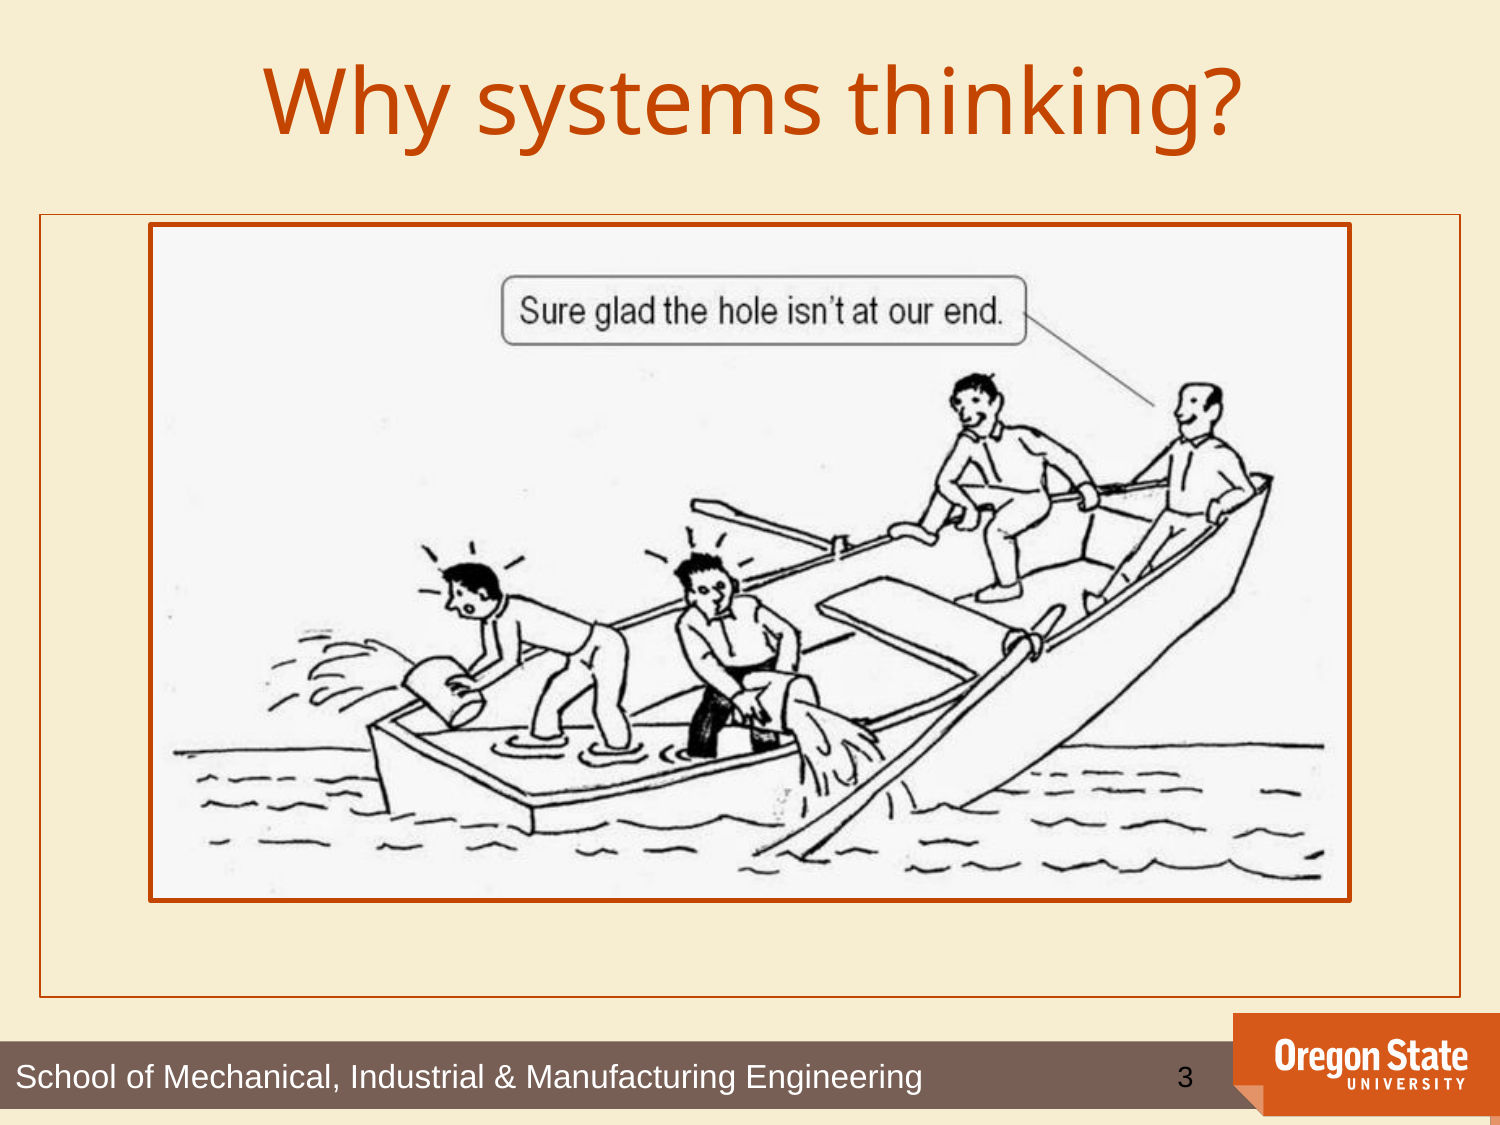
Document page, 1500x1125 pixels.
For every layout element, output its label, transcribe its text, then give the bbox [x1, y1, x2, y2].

title Why systems thinking? [45, 37, 1463, 158]
slide_number ‹#› [1162, 1046, 1231, 1107]
picture [1233, 1013, 1500, 1125]
picture [152, 226, 1348, 899]
list [39, 214, 1461, 997]
